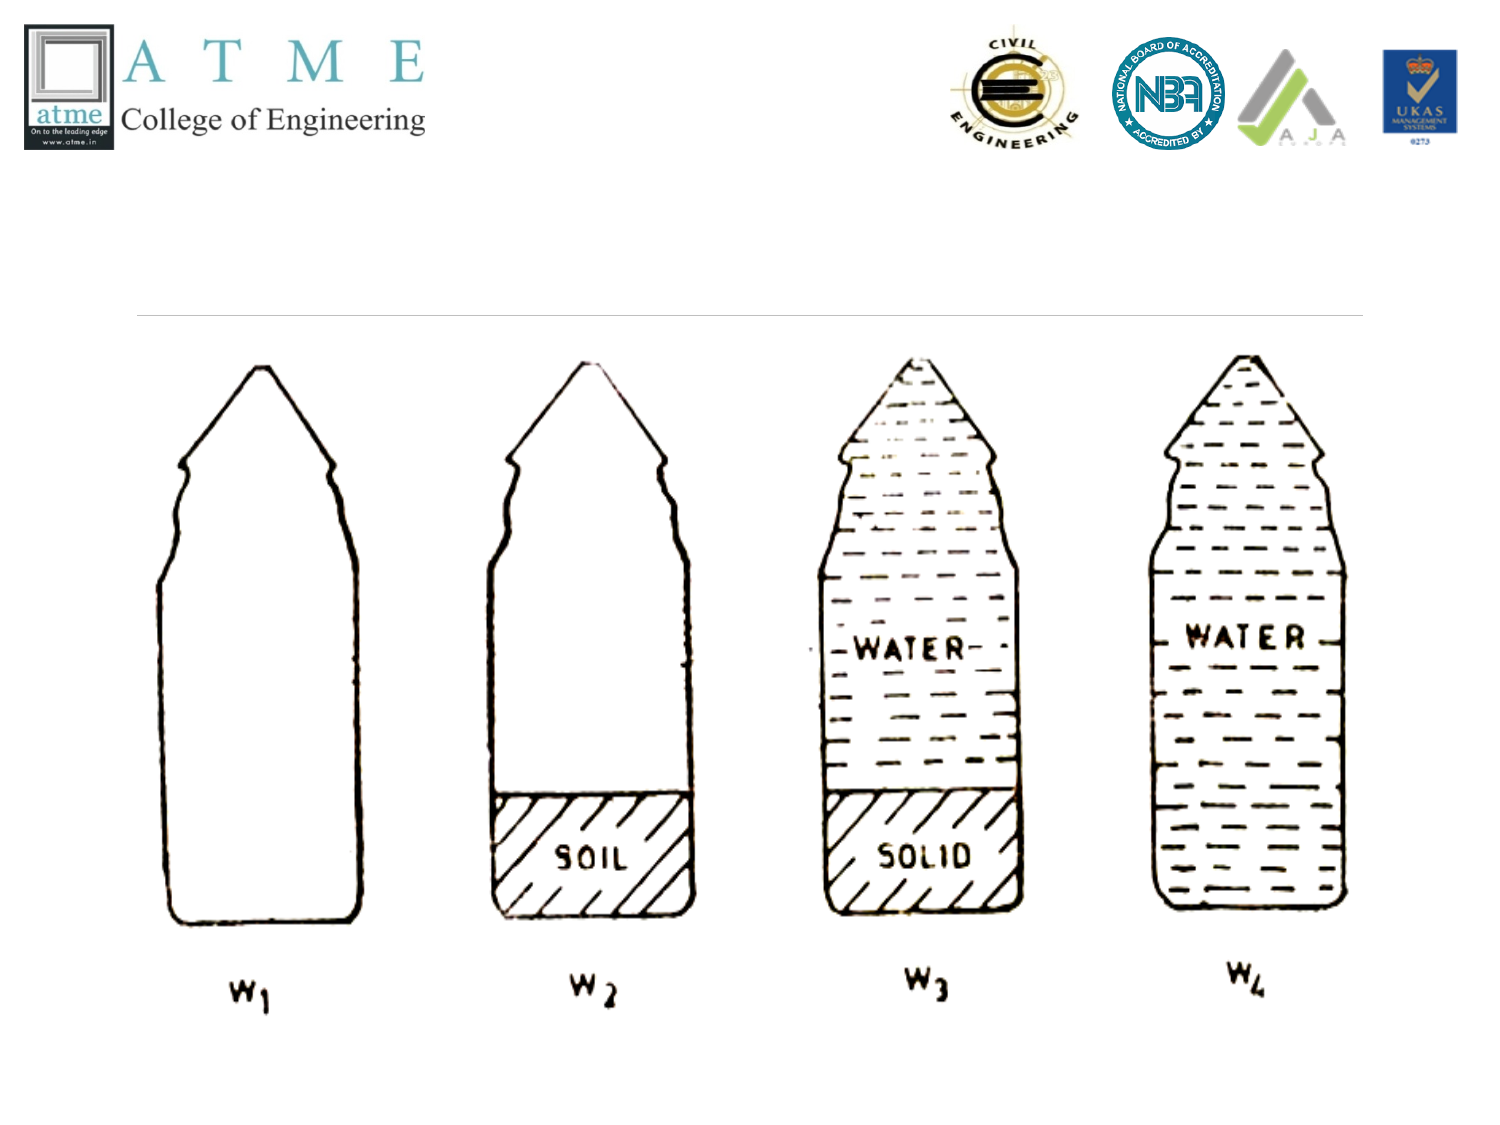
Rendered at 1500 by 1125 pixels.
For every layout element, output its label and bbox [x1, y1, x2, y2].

picture [1112, 37, 1213, 150]
picture [137, 312, 1363, 1038]
picture [1209, 103, 1218, 120]
picture [1184, 109, 1225, 150]
picture [24, 24, 425, 150]
picture [1237, 49, 1458, 146]
picture [950, 24, 1080, 150]
picture [1179, 37, 1225, 79]
